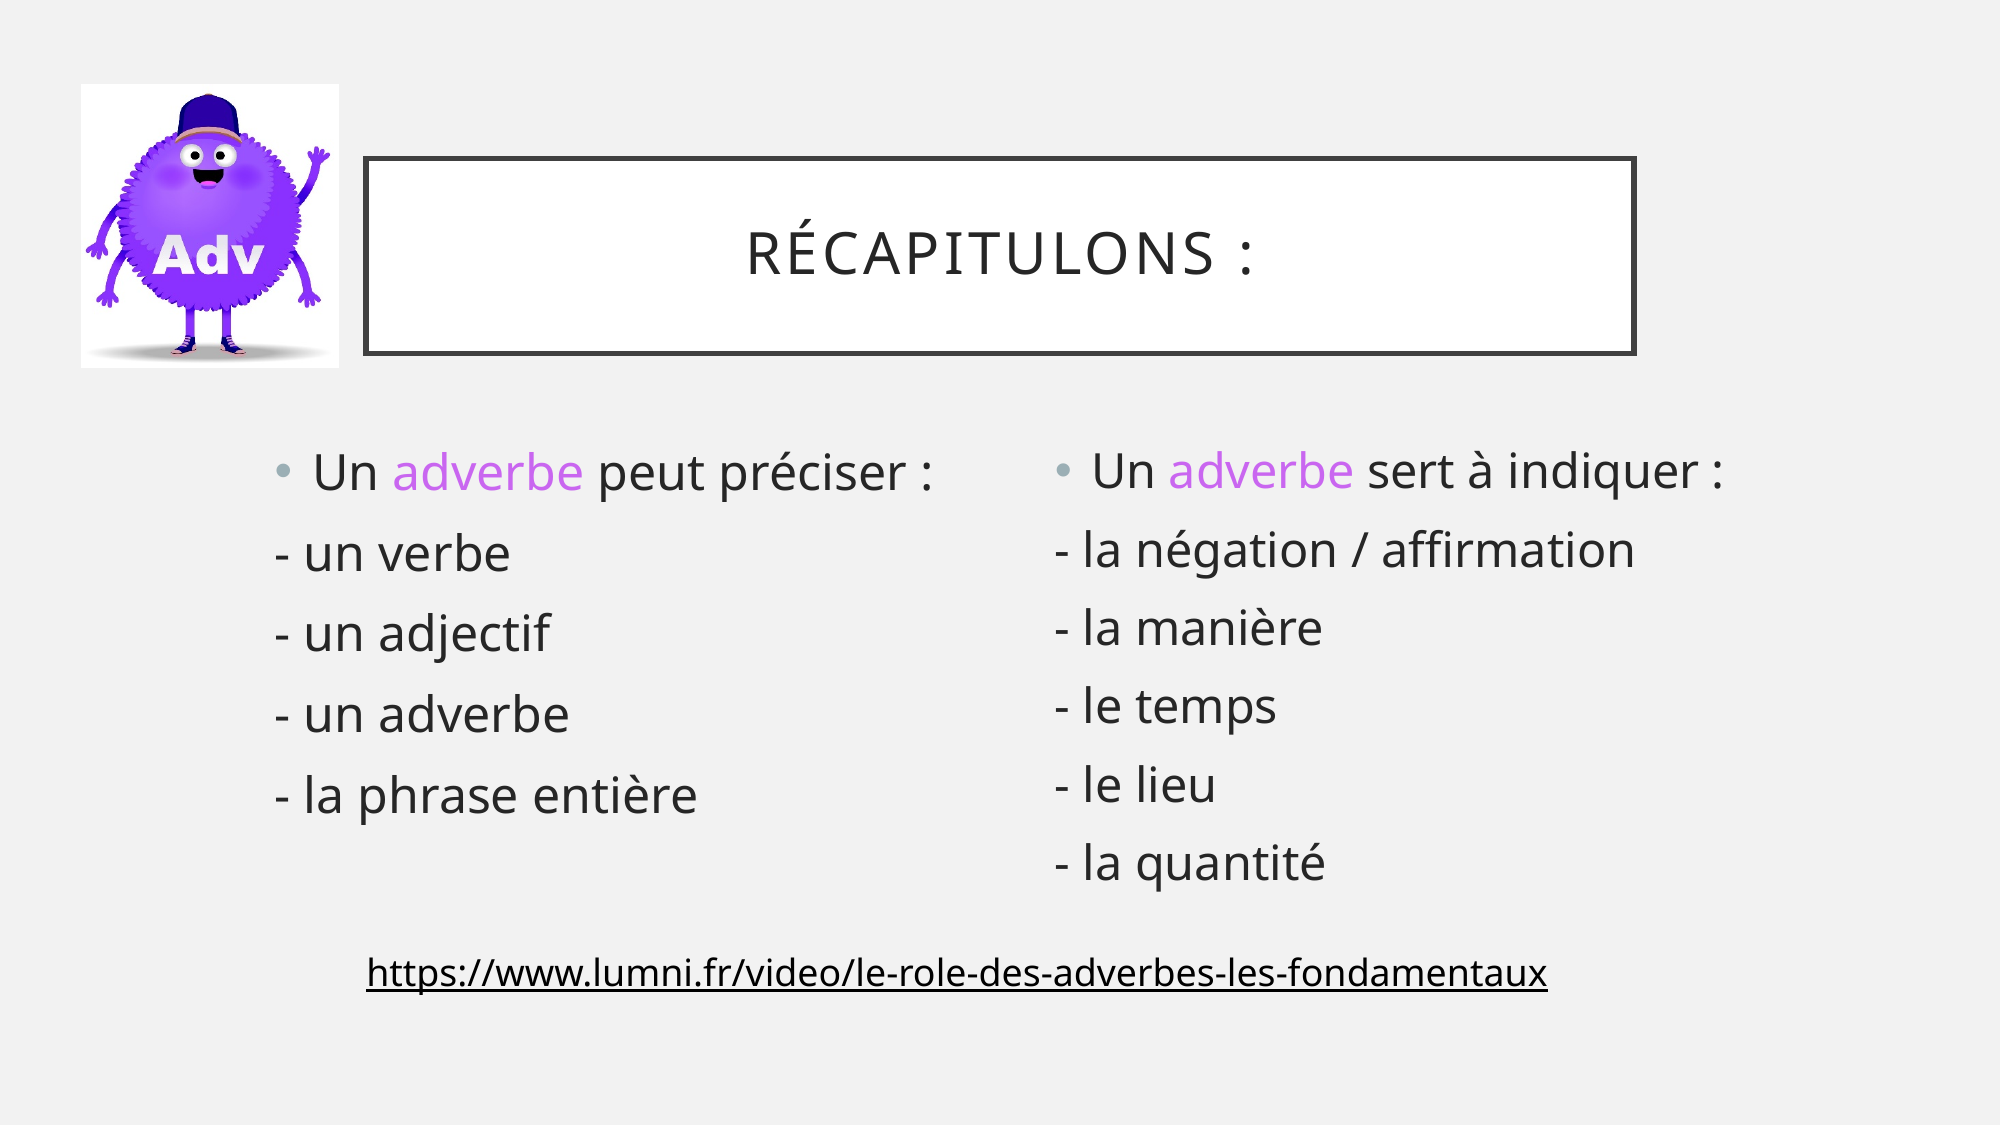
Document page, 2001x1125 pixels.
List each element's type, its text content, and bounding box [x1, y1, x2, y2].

title Récapitulons : [363, 156, 1637, 356]
list Un adverbe sert à indiquer : - la négation / affirmation - la manière - le temps - le lieu - la quantité [1039, 432, 1741, 941]
list Un adverbe peut préciser : - un verbe - un adjectif - un adverbe - la phrase entière [259, 432, 961, 942]
picture [81, 84, 339, 368]
text_box https://www.lumni.fr/video/le-role-des-adverbes-les-fondamentaux [351, 941, 1833, 1008]
